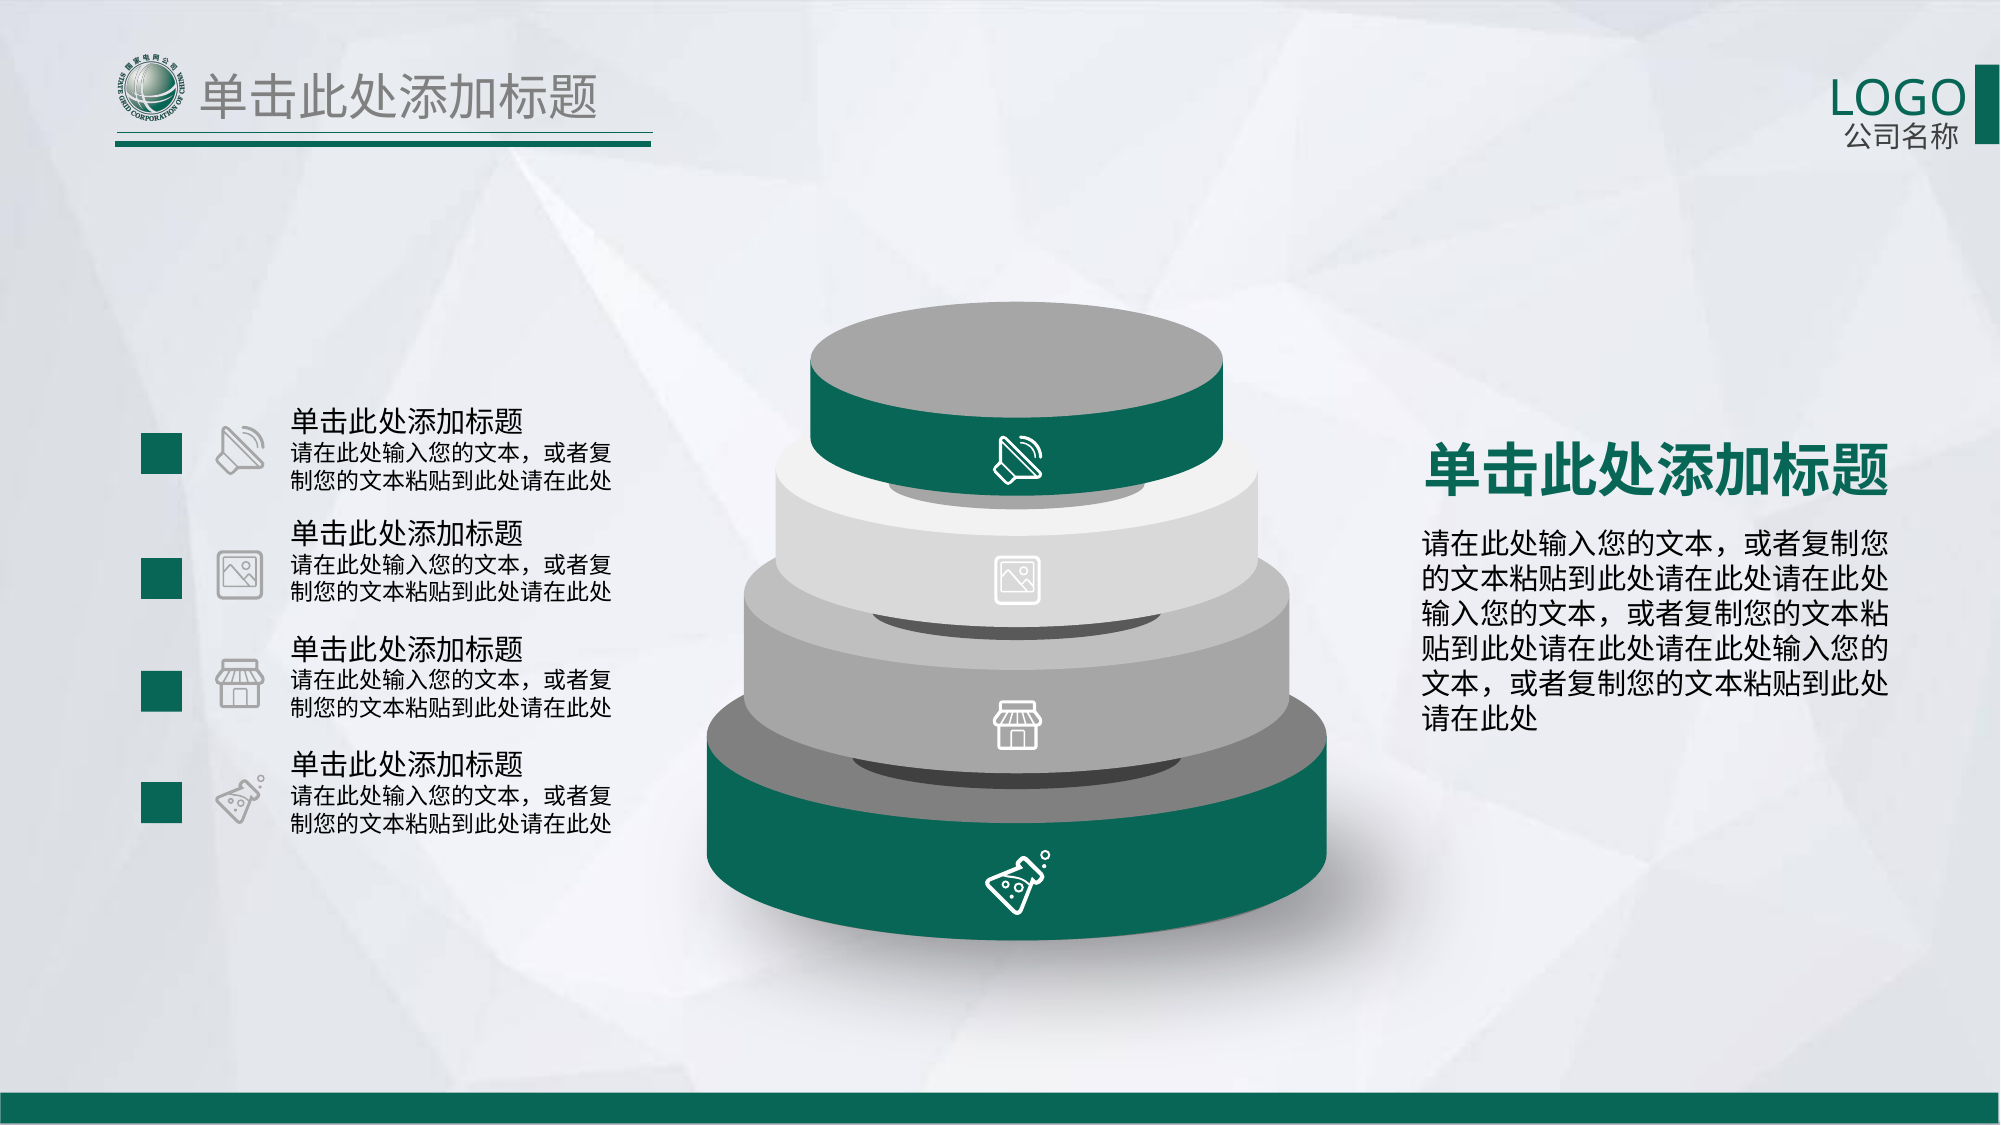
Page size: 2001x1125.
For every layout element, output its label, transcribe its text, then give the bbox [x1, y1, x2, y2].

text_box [984, 849, 1051, 915]
text_box 公司名称 [1828, 111, 1976, 161]
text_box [994, 555, 1041, 605]
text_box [743, 516, 1290, 774]
text_box [215, 658, 265, 709]
text_box [1974, 64, 2000, 145]
text_box 请在此处输入您的文本，或者复制您的文本粘贴到此处请在此处 [275, 431, 646, 501]
text_box 请在此处输入您的文本，或者复制您的文本粘贴到此处请在此处 [275, 542, 646, 613]
picture [0, 0, 2001, 1125]
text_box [810, 301, 1223, 496]
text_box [216, 550, 264, 600]
text_box 单击此处添加标题 [275, 623, 540, 658]
text_box [140, 557, 183, 600]
text_box 单击此处添加标题 [183, 58, 614, 132]
text_box 请在此处输入您的文本，或者复制您的文本粘贴到此处请在此处请在此处输入您的文本，或者复制您的文本粘贴到此处请在此处请在此处输入您的文本，或者复制您的文本粘贴到此处请在此处 [1406, 517, 1931, 743]
text_box 单击此处添加标题 [275, 507, 540, 542]
text_box [140, 781, 183, 824]
text_box 请在此处输入您的文本，或者复制您的文本粘贴到此处请在此处 [275, 774, 646, 845]
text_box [775, 400, 1258, 628]
text_box [140, 670, 183, 713]
text_box 单击此处添加标题 [275, 739, 540, 774]
text_box 单击此处添加标题 [275, 396, 540, 431]
text_box LOGO [1813, 58, 1983, 134]
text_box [214, 425, 265, 476]
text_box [706, 648, 1327, 941]
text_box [992, 435, 1043, 485]
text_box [214, 774, 265, 824]
text_box [0, 1092, 2000, 1124]
text_box 请在此处输入您的文本，或者复制您的文本粘贴到此处请在此处 [275, 658, 646, 729]
text_box 单击此处添加标题 [1408, 425, 1905, 511]
text_box [140, 432, 183, 475]
